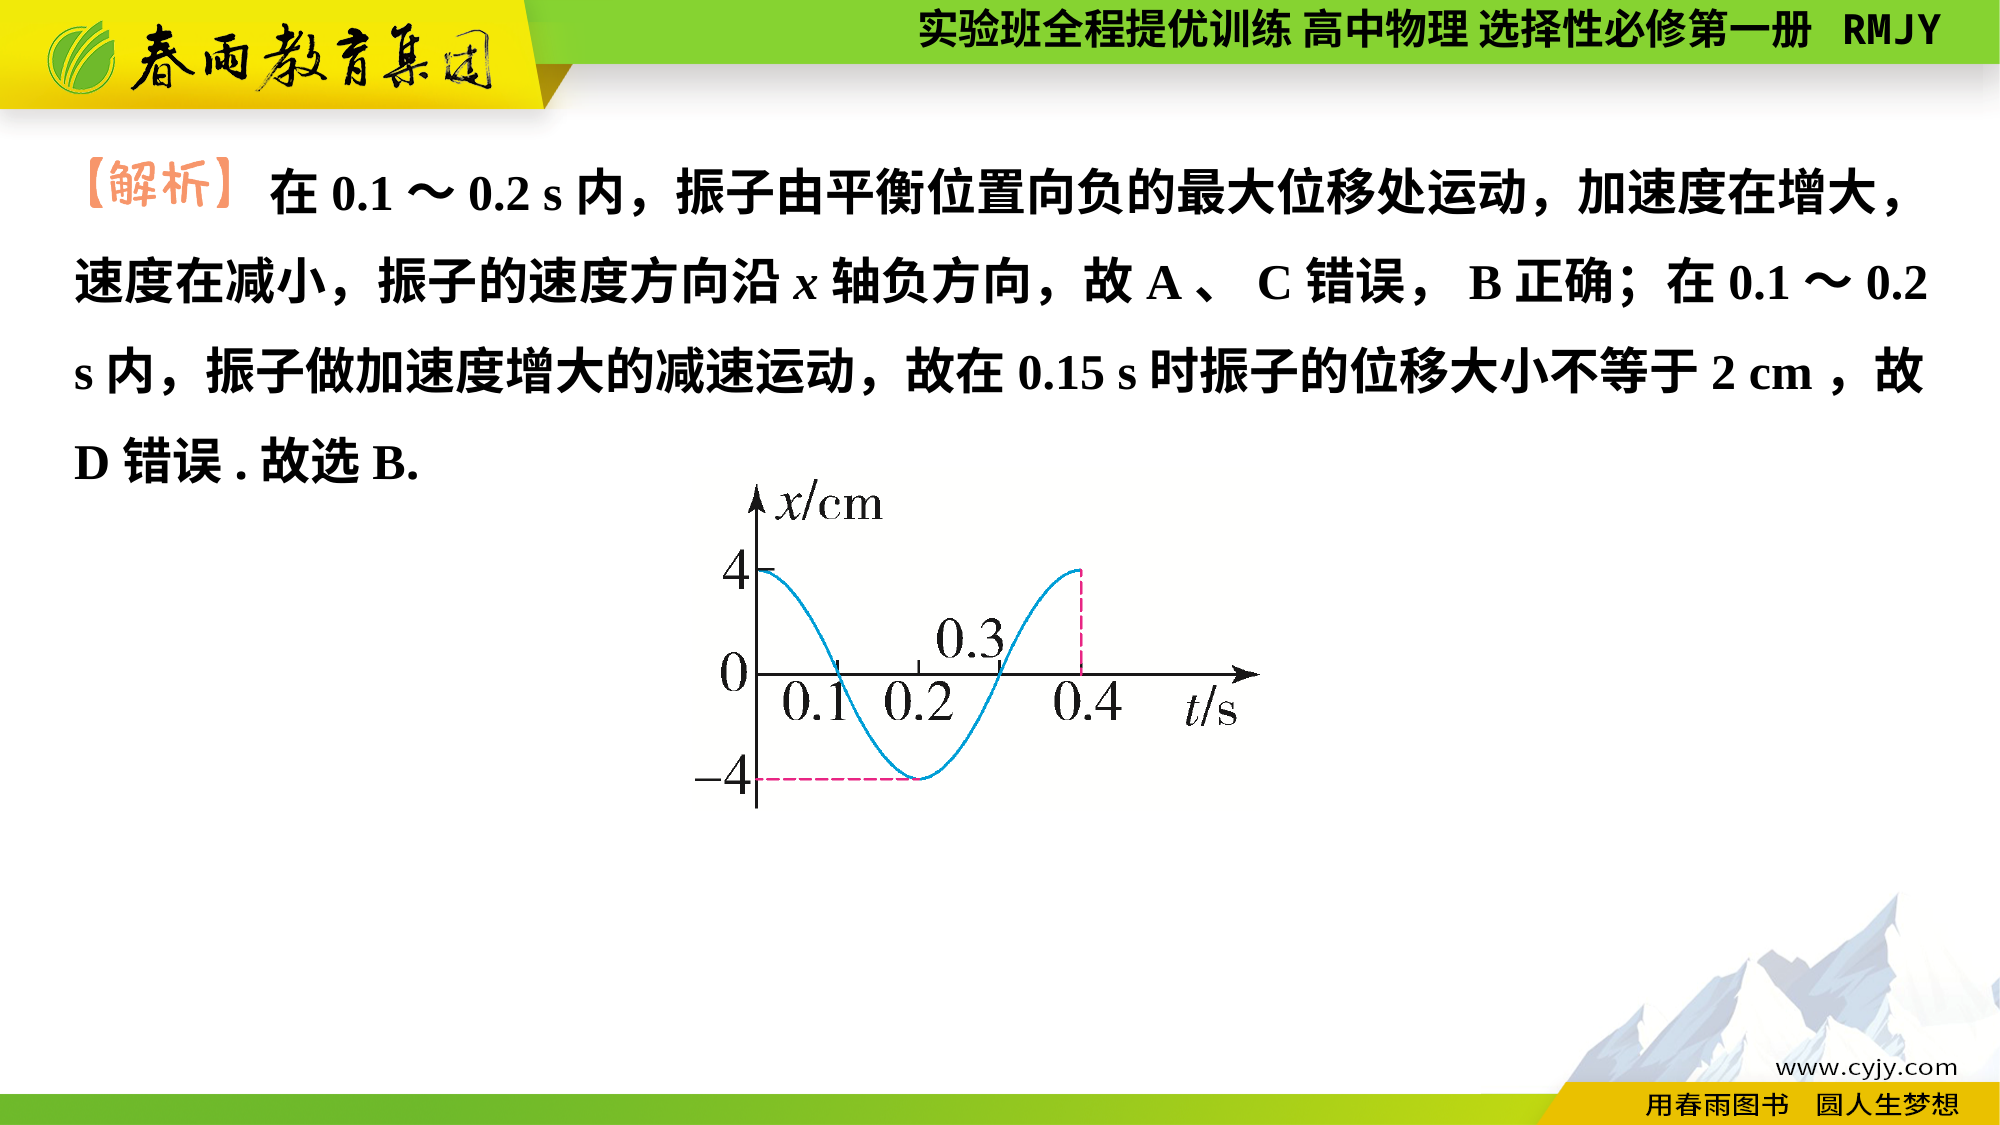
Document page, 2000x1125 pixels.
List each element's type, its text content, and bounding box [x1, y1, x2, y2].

picture [0, 0, 2000, 1125]
list 在0.1～0.2 s内，振子由平衡位置向负的最大位移处运动，加速度在增大，速度在减小，振子的速度方向沿x轴负方向，故A、C错误，B正确；在0.1～0.2 s内，振子做加速度增大的减速运动，故在0.15 s时振子的位移大小不等于2 cm，故D错误.故选B. [59, 122, 1944, 502]
